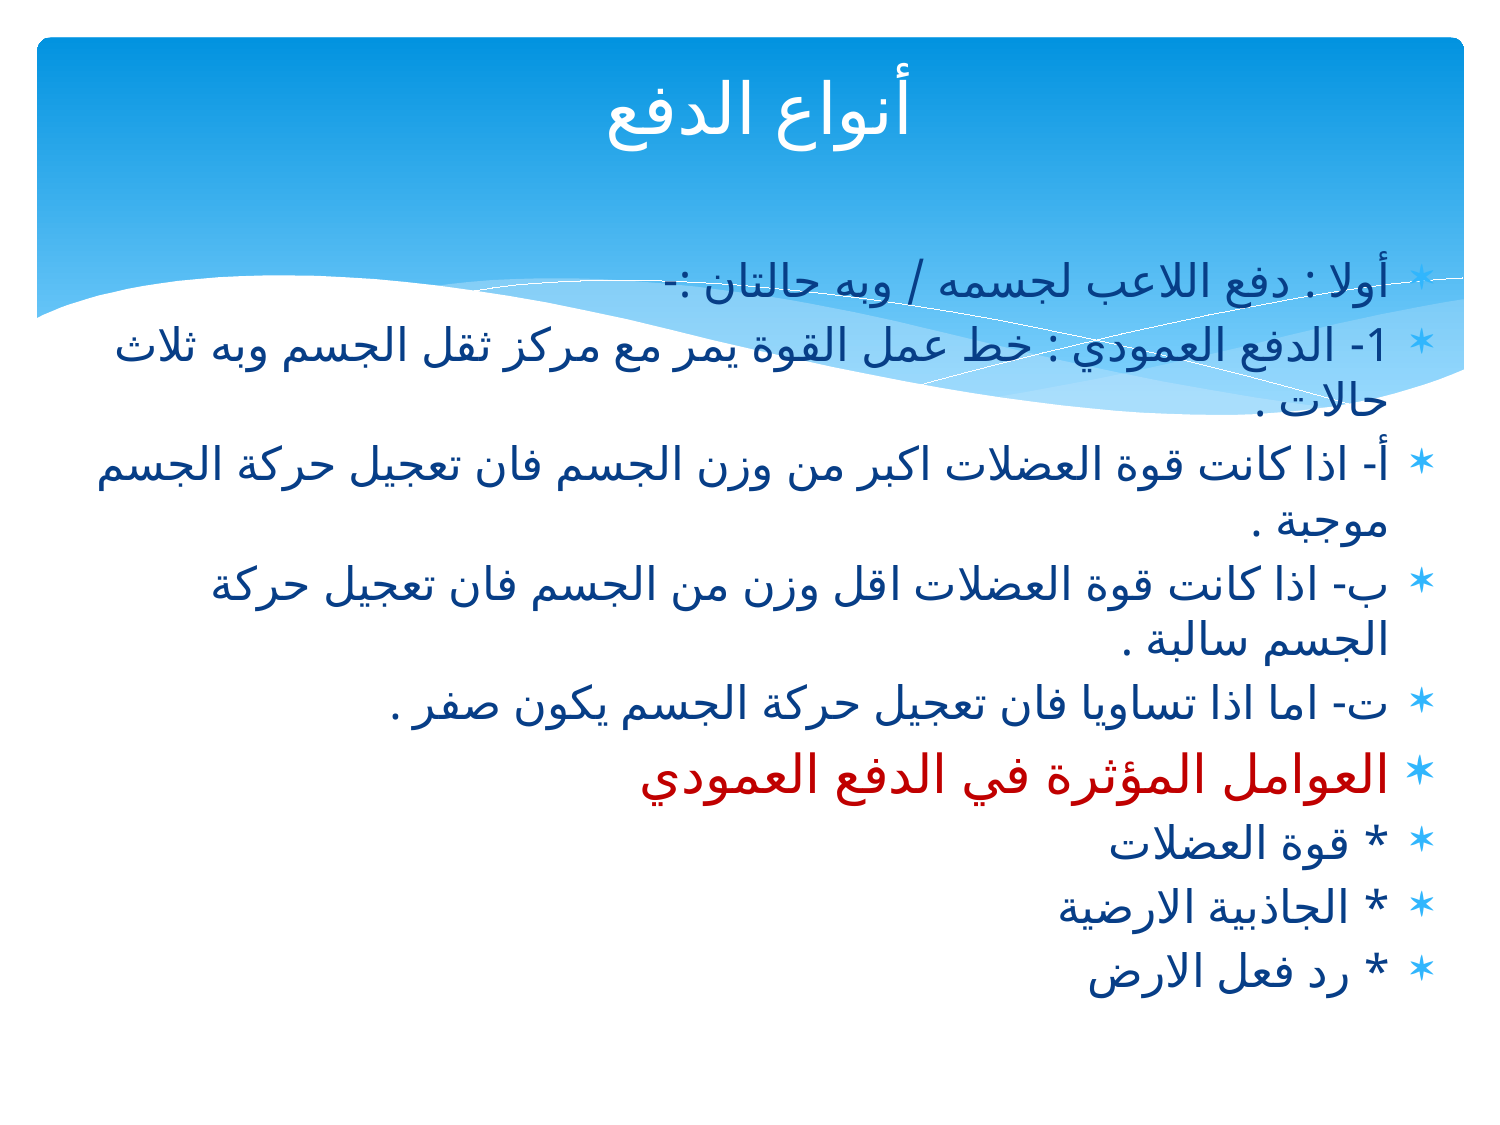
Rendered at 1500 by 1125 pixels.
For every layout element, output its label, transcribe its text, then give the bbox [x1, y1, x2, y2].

title أنواع الدفع [75, 55, 1425, 261]
list أولا : دفع اللاعب لجسمه / وبه حالتان :- 1- الدفع العمودي : خط عمل القوة يمر مع مركز ثقل الجسم وبه ثلاث حالات . أ- اذا كانت قوة العضلات اكبر من وزن الجسم فان تعجيل حركة الجسم موجبة . ب- اذا كانت قوة العضلات اقل وزن من الجسم فان تعجيل حركة الجسم سالبة . ت- اما اذا تساويا فان تعجيل حركة الجسم يكون صفر . العوامل المؤثرة في الدفع العمودي * قوة العضلات * الجاذبية الارضية * رد فعل الارض [75, 243, 1447, 1005]
